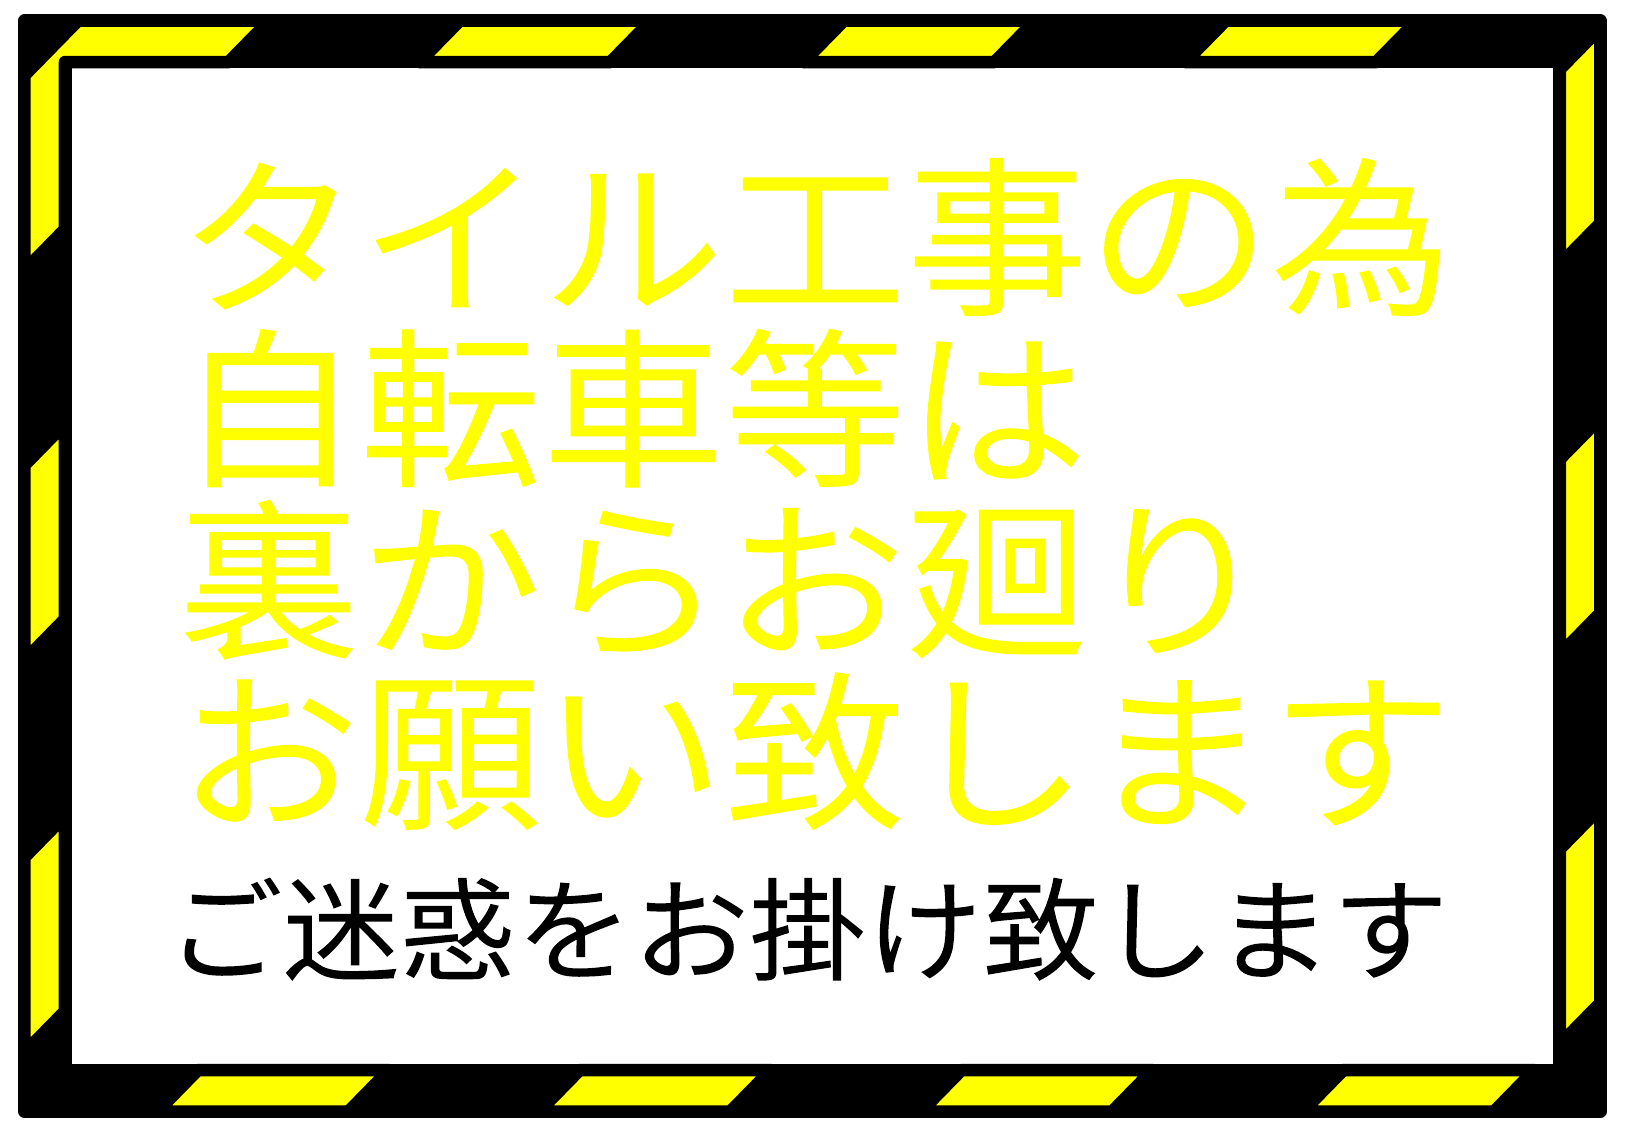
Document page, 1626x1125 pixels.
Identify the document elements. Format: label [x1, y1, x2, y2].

text_box [24, 20, 1601, 1112]
